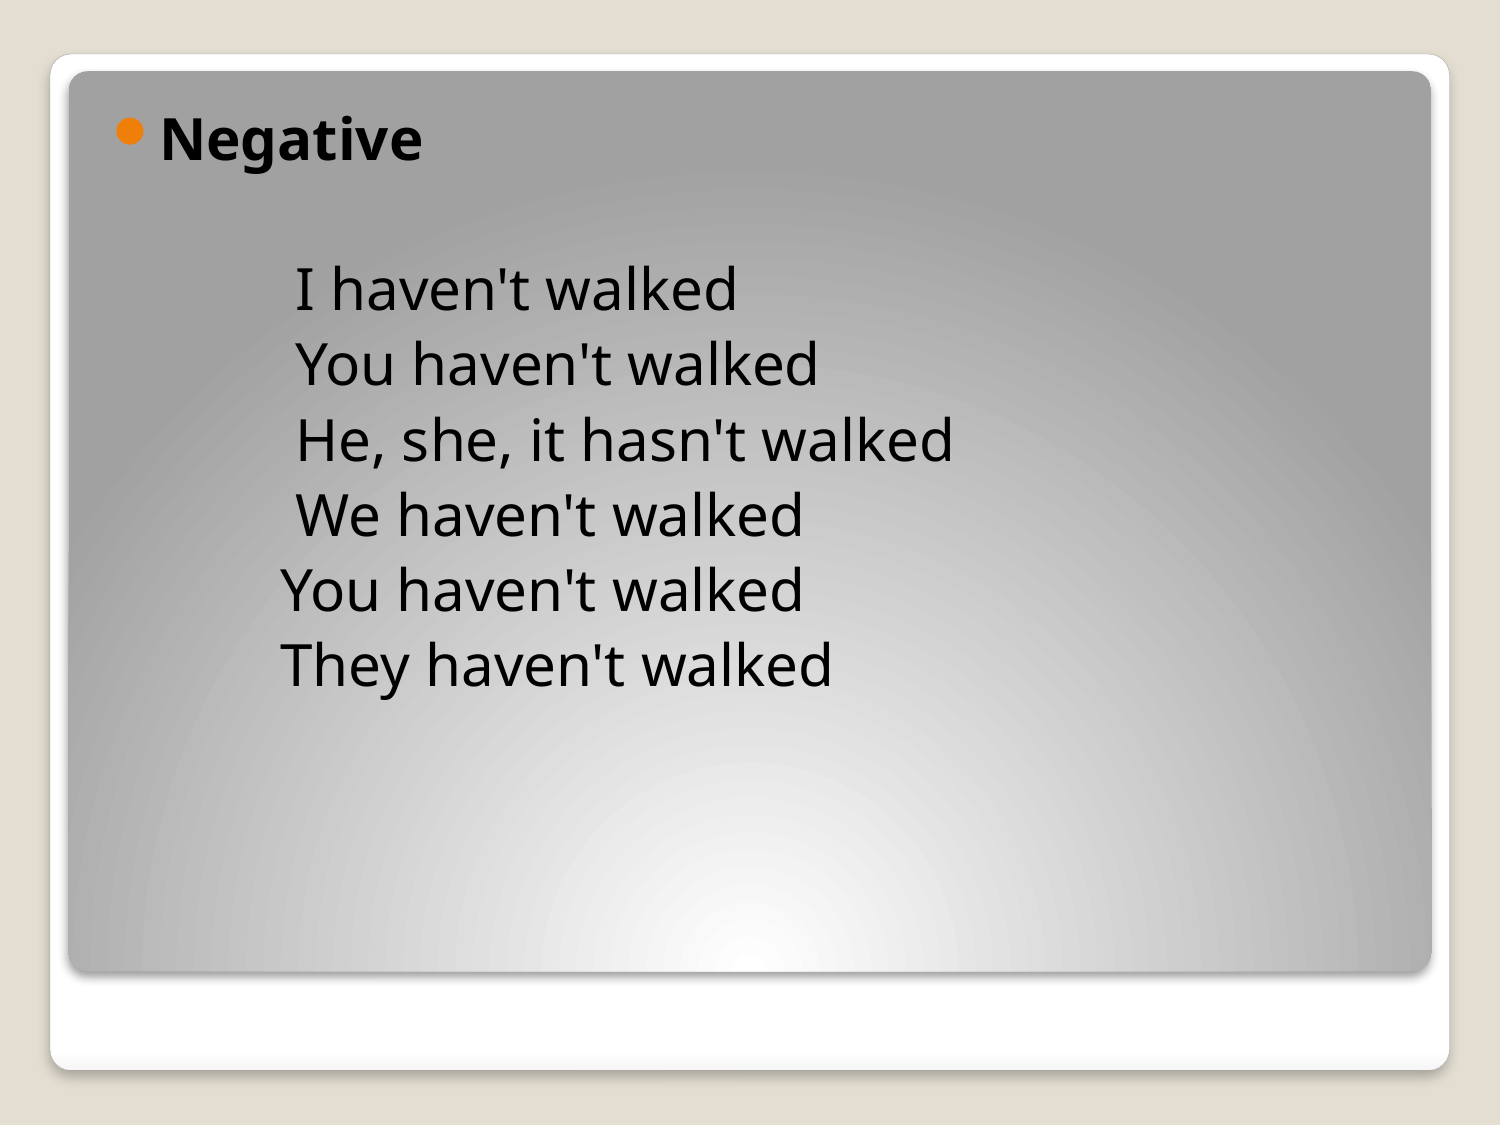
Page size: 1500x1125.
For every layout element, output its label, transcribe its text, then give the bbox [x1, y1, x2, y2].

list Negative I haven't walked You haven't walked He, she, it hasn't walked We haven't walked You haven't walked They haven't walked [82, 86, 1425, 774]
